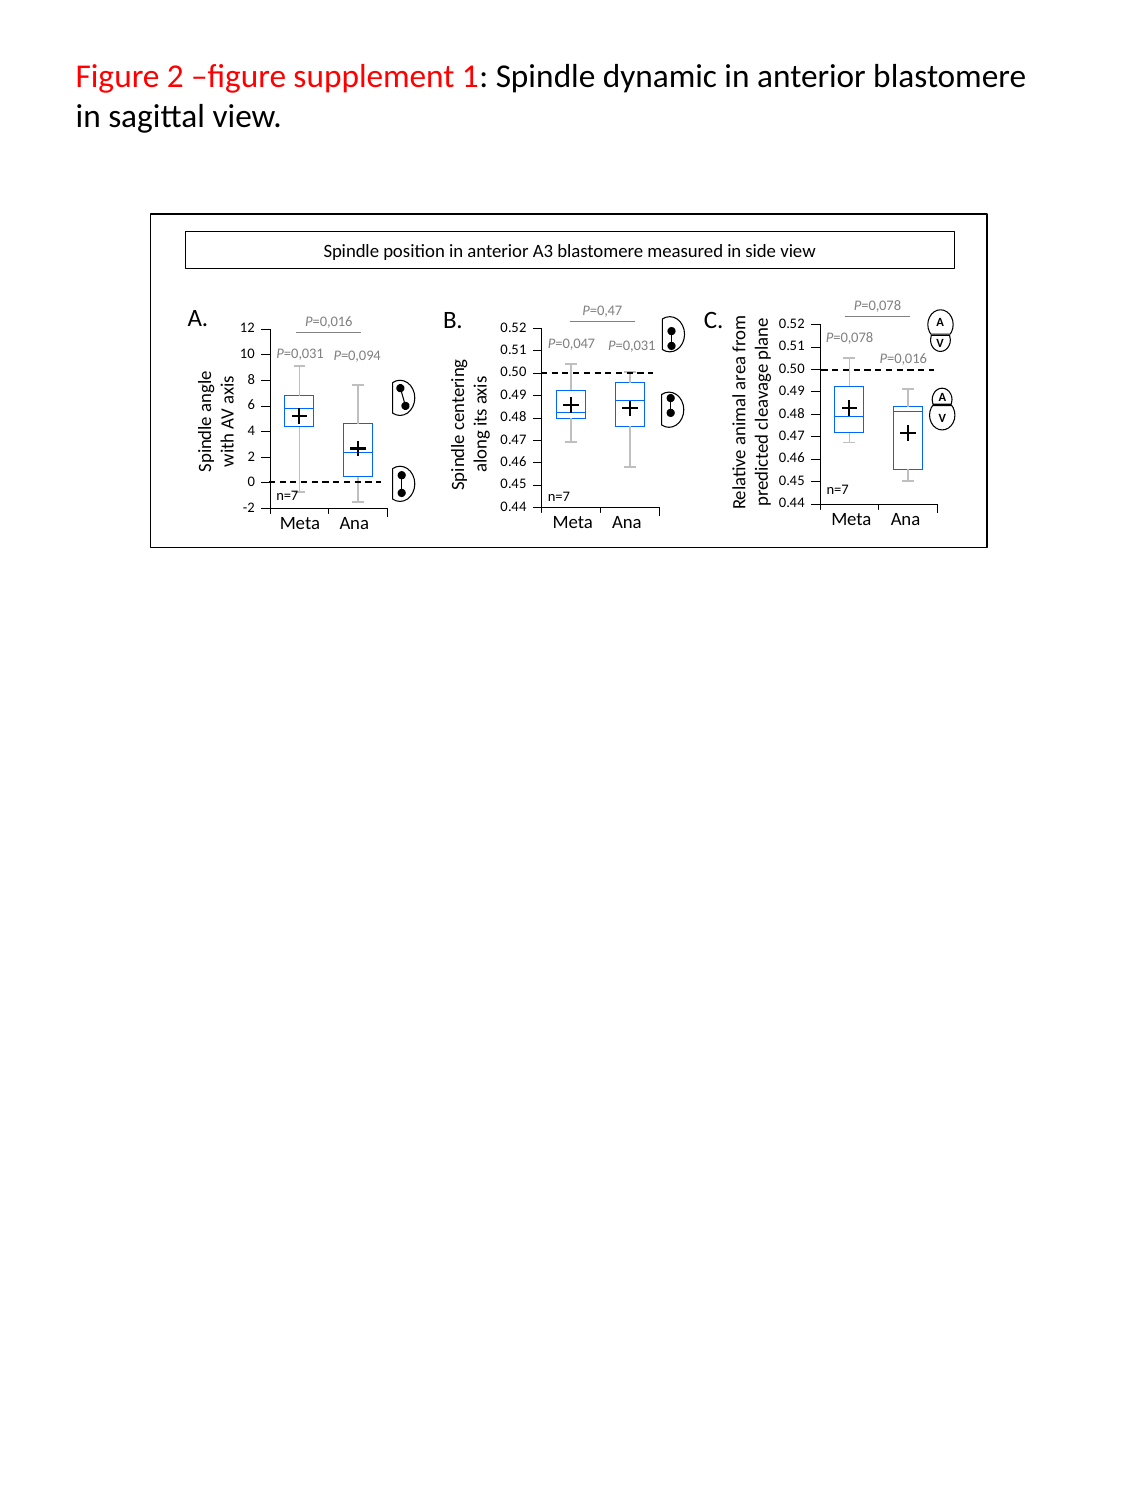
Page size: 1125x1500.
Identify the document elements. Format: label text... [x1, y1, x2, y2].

text_box Figure 2 –figure supplement 1: Spindle dynamic in anterior blastomere in sagittal view. [60, 46, 1066, 142]
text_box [150, 213, 988, 548]
